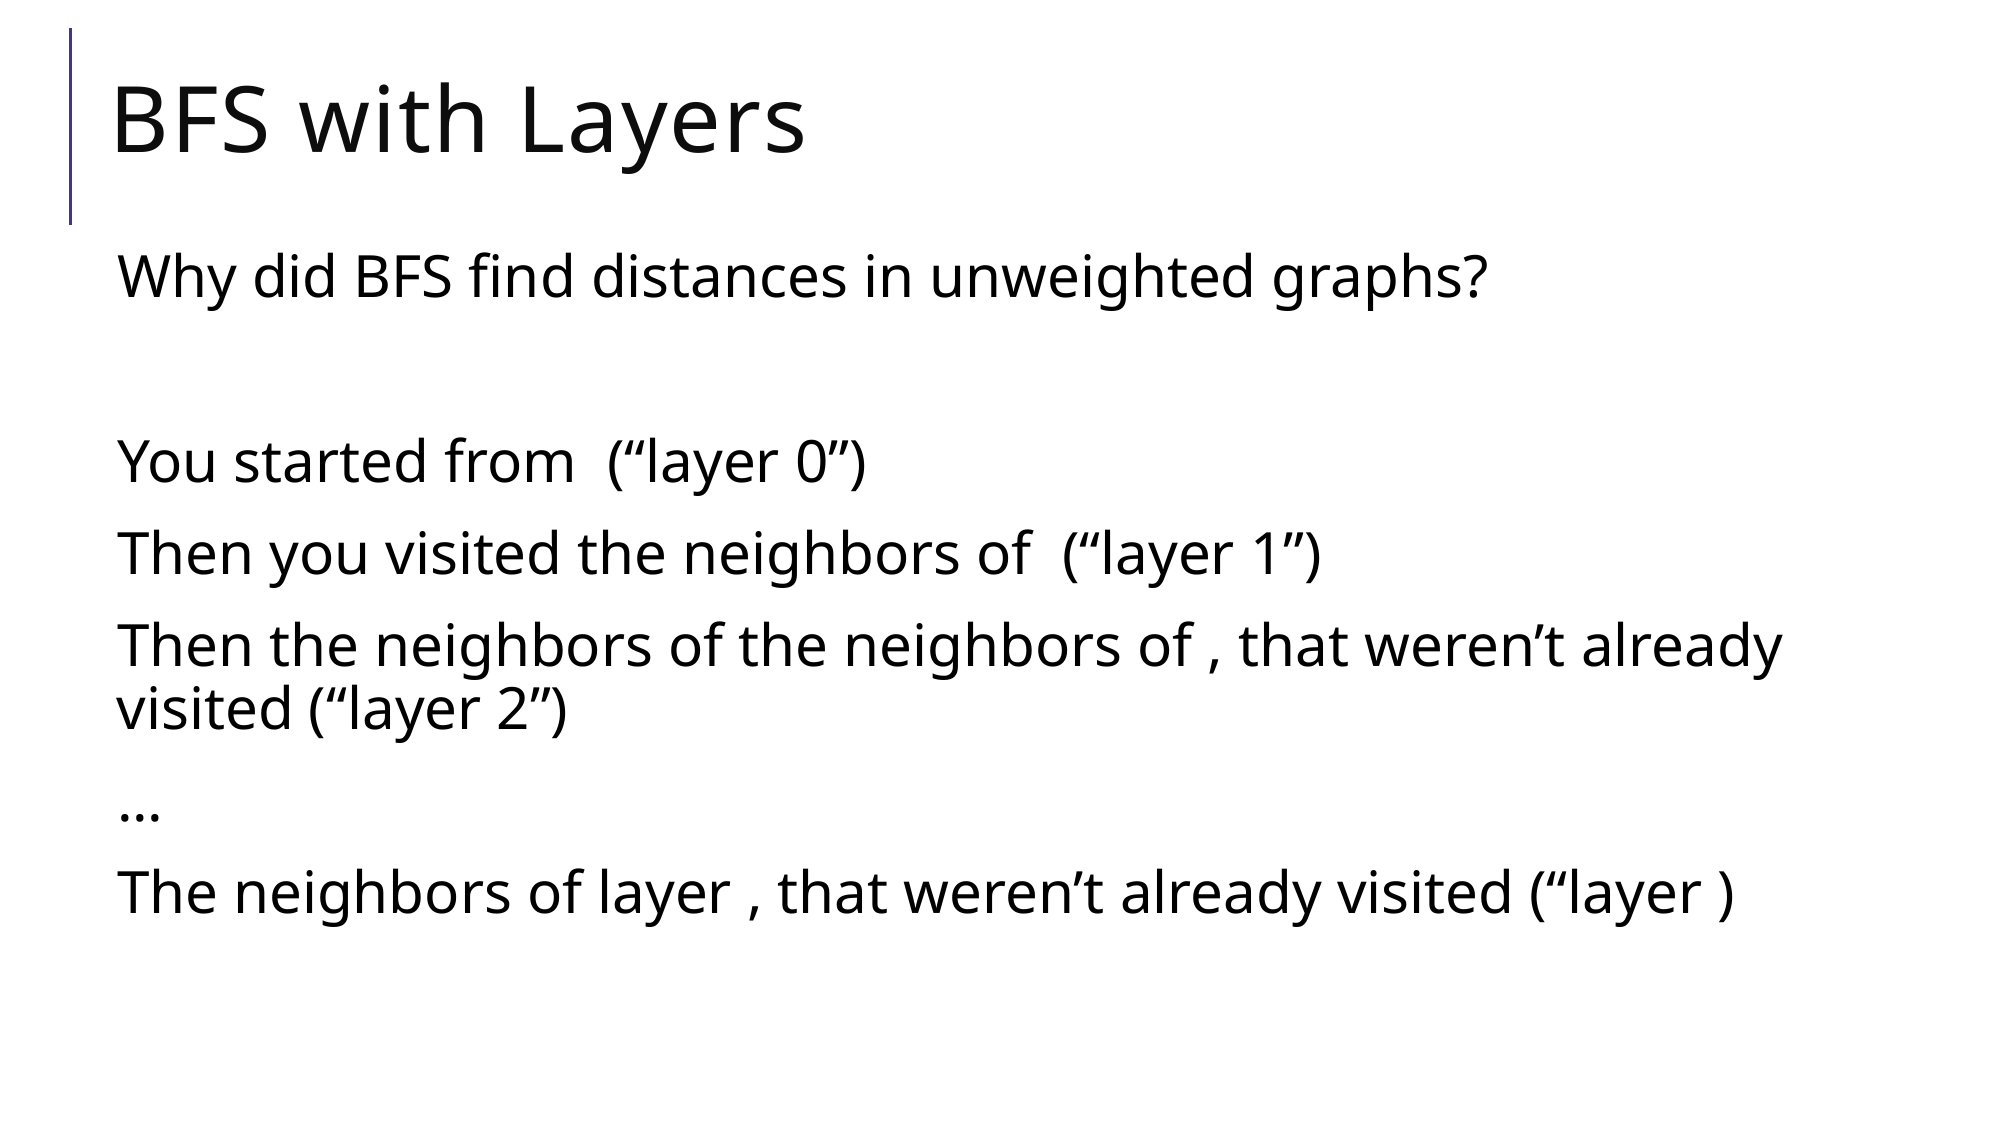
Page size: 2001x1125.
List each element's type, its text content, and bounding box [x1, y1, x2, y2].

title BFS with Layers [94, 43, 1930, 210]
